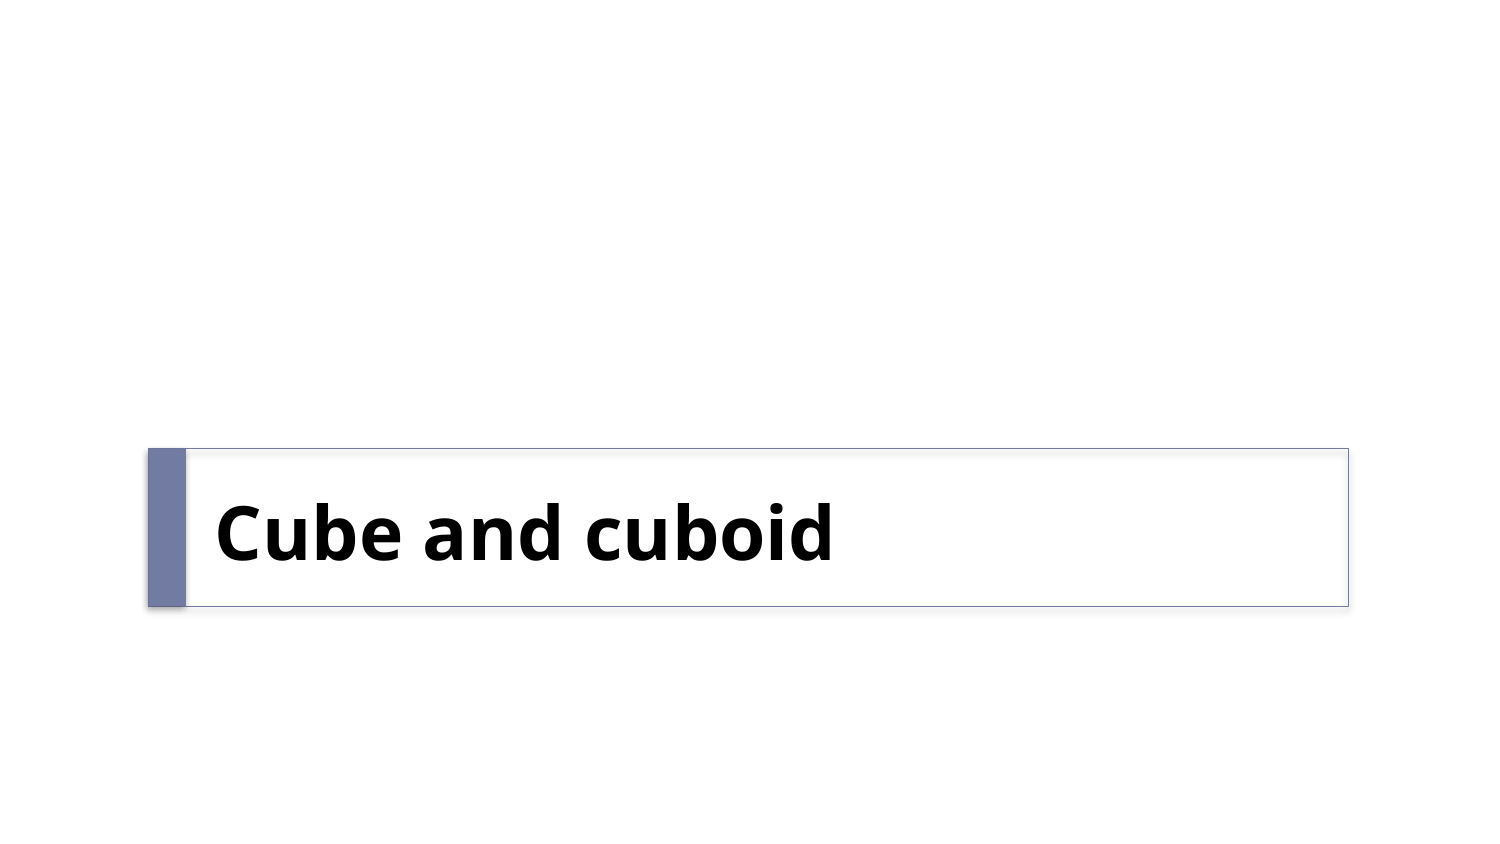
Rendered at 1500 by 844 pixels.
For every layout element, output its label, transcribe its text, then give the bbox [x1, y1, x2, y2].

title Cube and cuboid [200, 478, 1325, 600]
